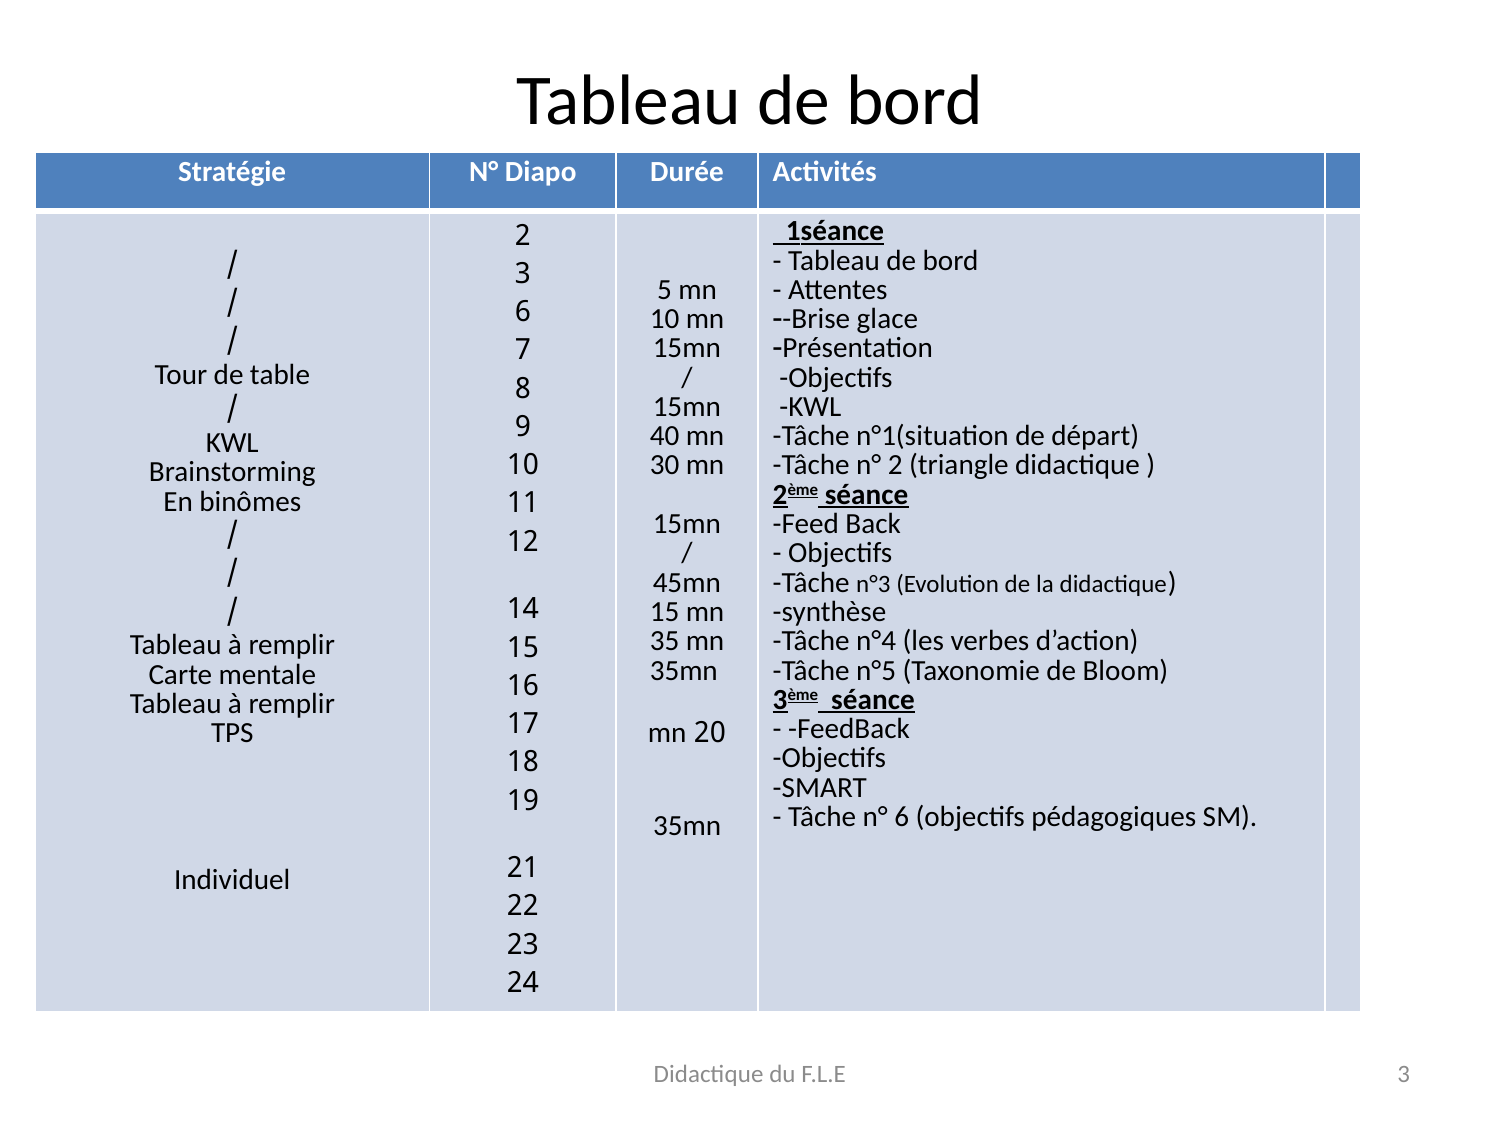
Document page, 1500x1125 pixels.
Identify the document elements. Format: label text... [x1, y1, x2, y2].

table_header Activités [759, 153, 1324, 208]
table_cell 1séance - Tableau de bord - Attentes -Brise glace Présentation -Objectifs -KWL -Tâche n°1(situation de départ) -Tâche n° 2 (triangle didactique ) 2ème séance -Feed Back - Objectifs -Tâche n°3 (Evolution de la didactique) -synthèse -Tâche n°4 (les verbes d’action) -Tâche n°5 (Taxonomie de Bloom) 3ème séance - -FeedBack -Objectifs -SMART - Tâche n° 6 (objectifs pédagogiques SM). [759, 214, 1324, 1011]
table_cell [1326, 214, 1360, 1011]
table_cell 5 mn 10 mn 15mn / 15mn 40 mn 30 mn 15mn / 45mn 15 mn 35 mn 35mn 20 mn 35mn [617, 214, 757, 1011]
table_header Durée [617, 153, 757, 208]
table_header Stratégie [36, 153, 429, 208]
table_cell 2 3 6 7 8 9 10 11 12 14 15 16 17 18 19 21 22 23 24 [430, 214, 615, 1011]
title Tableau de bord [75, 45, 1425, 233]
table_header [1326, 153, 1360, 208]
table_cell / / / Tour de table / KWL Brainstorming En binômes / / / Tableau à remplir Carte mentale Tableau à remplir TPS Individuel [36, 214, 429, 1011]
table_header N° Diapo [430, 153, 615, 208]
slide_number 3 [1074, 1042, 1425, 1103]
footer Didactique du F.L.E [512, 1042, 988, 1103]
